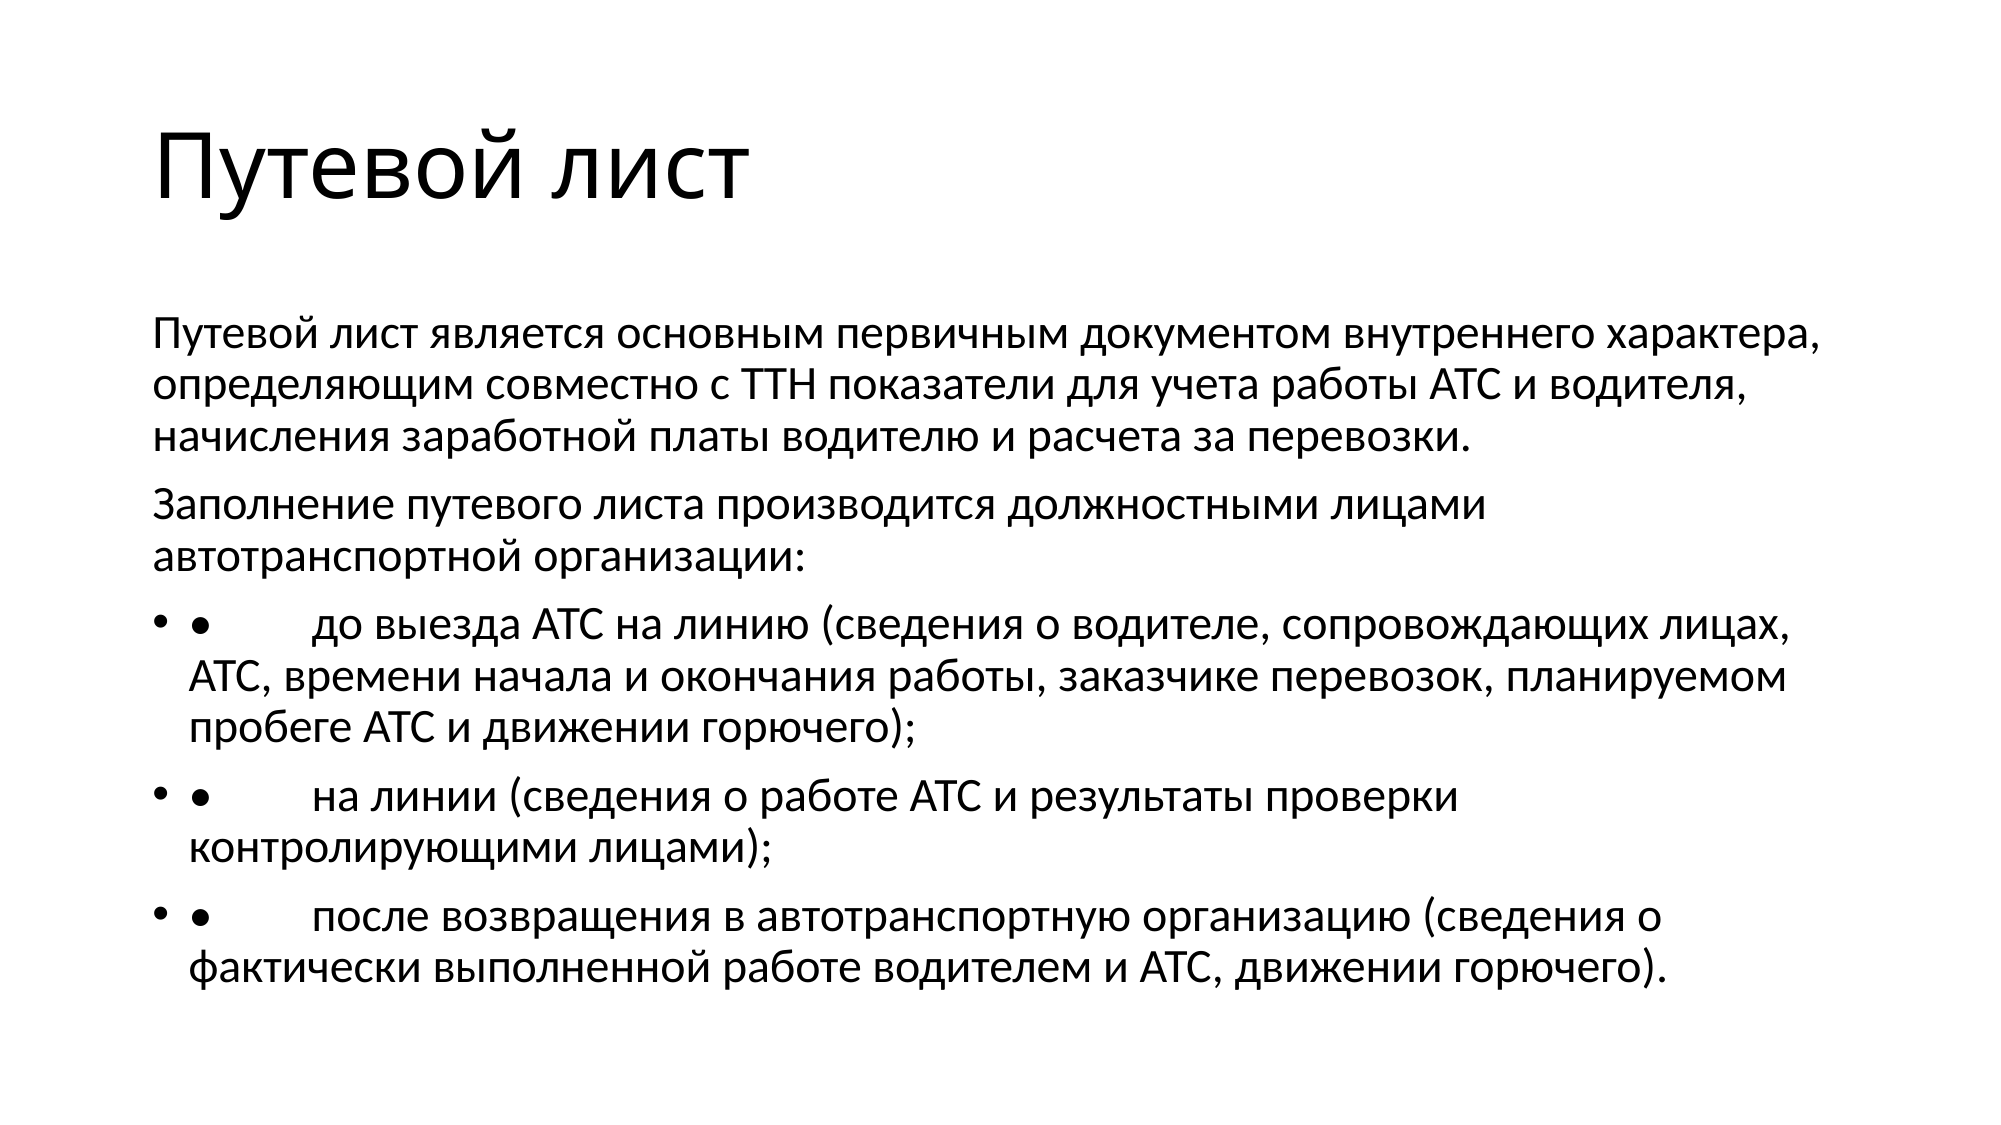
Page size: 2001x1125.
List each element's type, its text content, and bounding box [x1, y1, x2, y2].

title Путевой лист [137, 59, 1863, 278]
list Путевой лист является основным первичным документом внутреннего характера, определяющим совместно с ТТН показатели для учета работы АТС и водителя, начисления заработной платы водителю и расчета за перевозки. Заполнение путевого листа производится должностными лицами автотранспортной организации: • до выезда АТС на линию (сведения о водителе, сопровождающих лицах, АТС, времени начала и окончания работы, заказчике перевозок, планируемом пробеге АТС и движении горючего); • на линии (сведения о работе АТС и результаты проверки контролирующими лицами); • после возвращения в автотранспортную организацию (сведения о фактически выполненной работе водителем и АТС, движении горючего). [137, 299, 1863, 1014]
